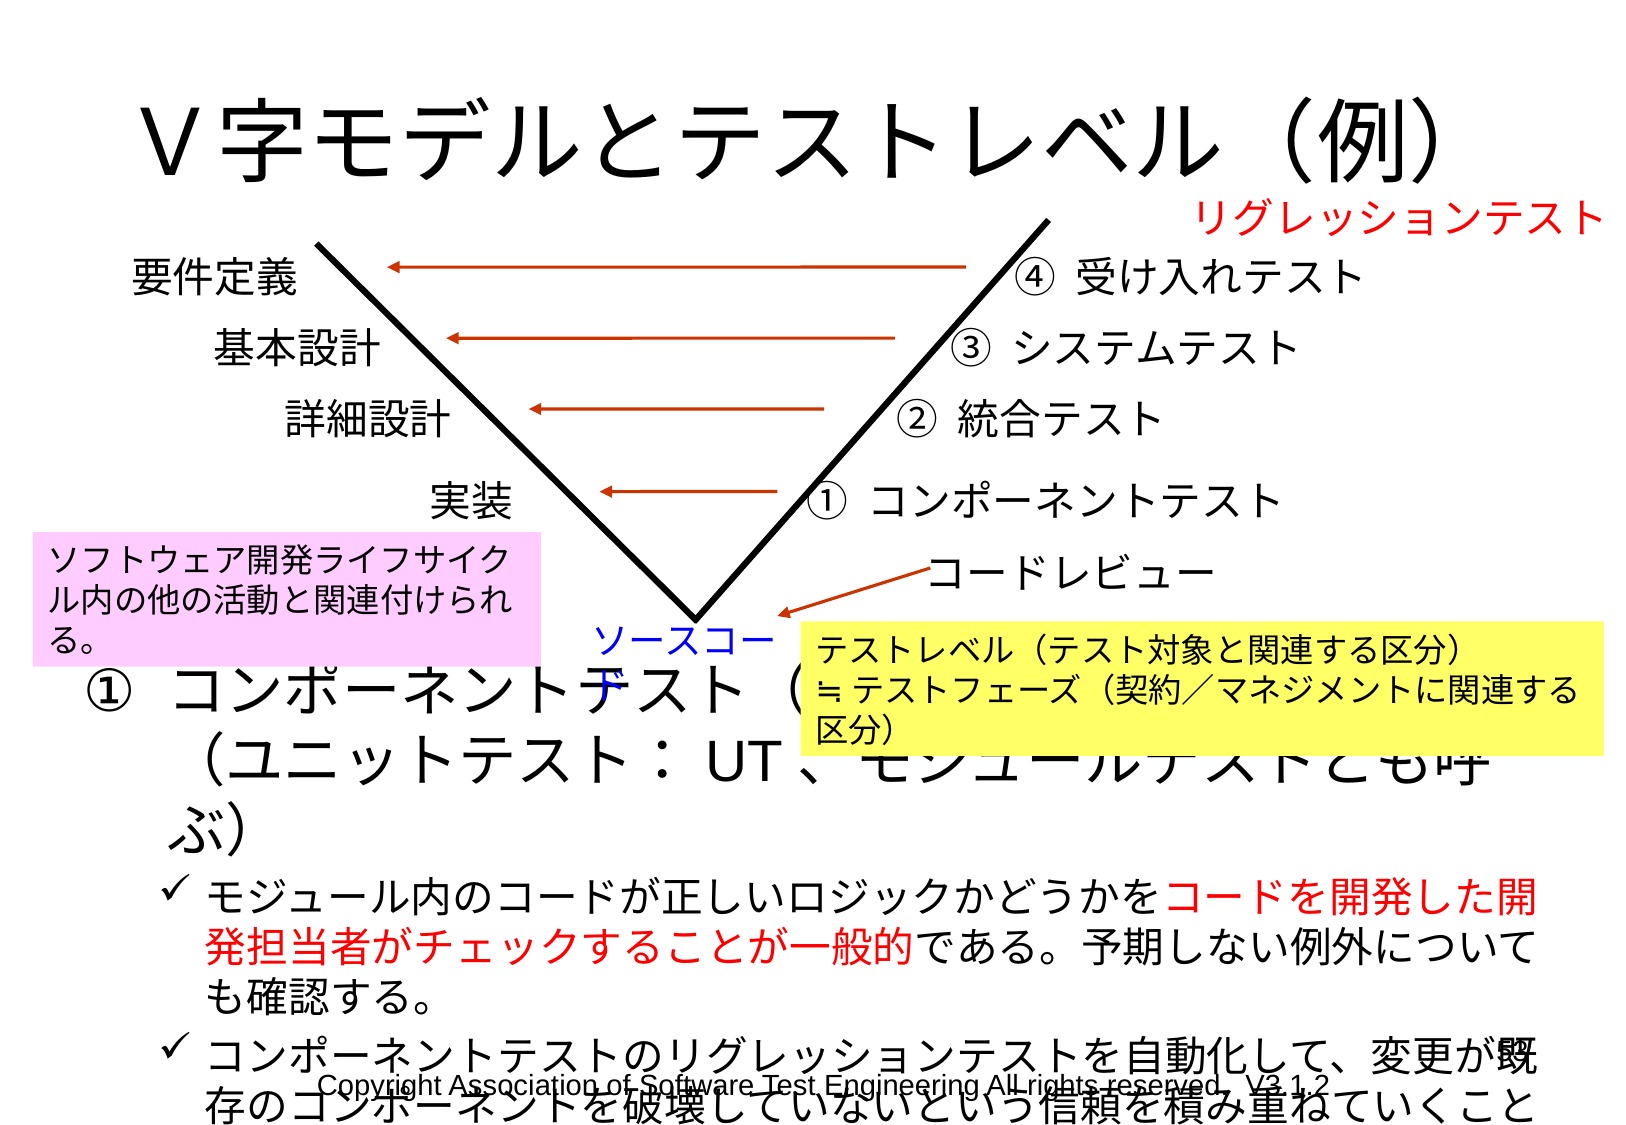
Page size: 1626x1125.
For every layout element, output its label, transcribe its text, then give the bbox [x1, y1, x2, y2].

text_box 詳細設計 [269, 385, 467, 451]
text_box ③ システムテスト [935, 314, 1317, 380]
text_box 基本設計 [199, 314, 396, 380]
text_box [446, 332, 895, 345]
list コンポーネントテスト（CT） （ユニットテスト：UT、モジュールテストとも呼ぶ） モジュール内のコードが正しいロジックかどうかをコードを開発した開発担当者がチェックすることが一般的である。予期しない例外についても確認する。 コンポーネントテストのリグレッションテストを自動化して、変更が既存のコンポーネントを破壊していないという信頼を積み重ねていくことが重要である。 [67, 645, 1557, 1036]
text_box ② 統合テスト [882, 385, 1182, 451]
footer Copyright Association of Software Test Engineering All rights reserved. V3.1.2 [233, 1058, 1416, 1103]
text_box コードレビュー [909, 539, 1232, 604]
slide_number 53 [1164, 1036, 1544, 1103]
title Ｖ字モデルとテストレベル（例） [80, 44, 1544, 233]
text_box ソースコード [576, 609, 800, 715]
text_box ① コンポーネントテスト [791, 467, 1300, 533]
text_box ④ 受け入れテスト [999, 243, 1383, 309]
text_box [599, 485, 778, 498]
text_box [387, 260, 967, 274]
text_box 実装 [415, 467, 529, 532]
text_box 要件定義 [116, 243, 314, 309]
text_box [528, 402, 825, 416]
text_box ソフトウェア開発ライフサイクル内の他の活動と関連付けられる。 [32, 532, 541, 667]
text_box リグレッションテスト [1176, 184, 1624, 250]
text_box テストレベル（テスト対象と関連する区分） ≒テストフェーズ（契約／マネジメントに関連する区分） [800, 621, 1604, 756]
